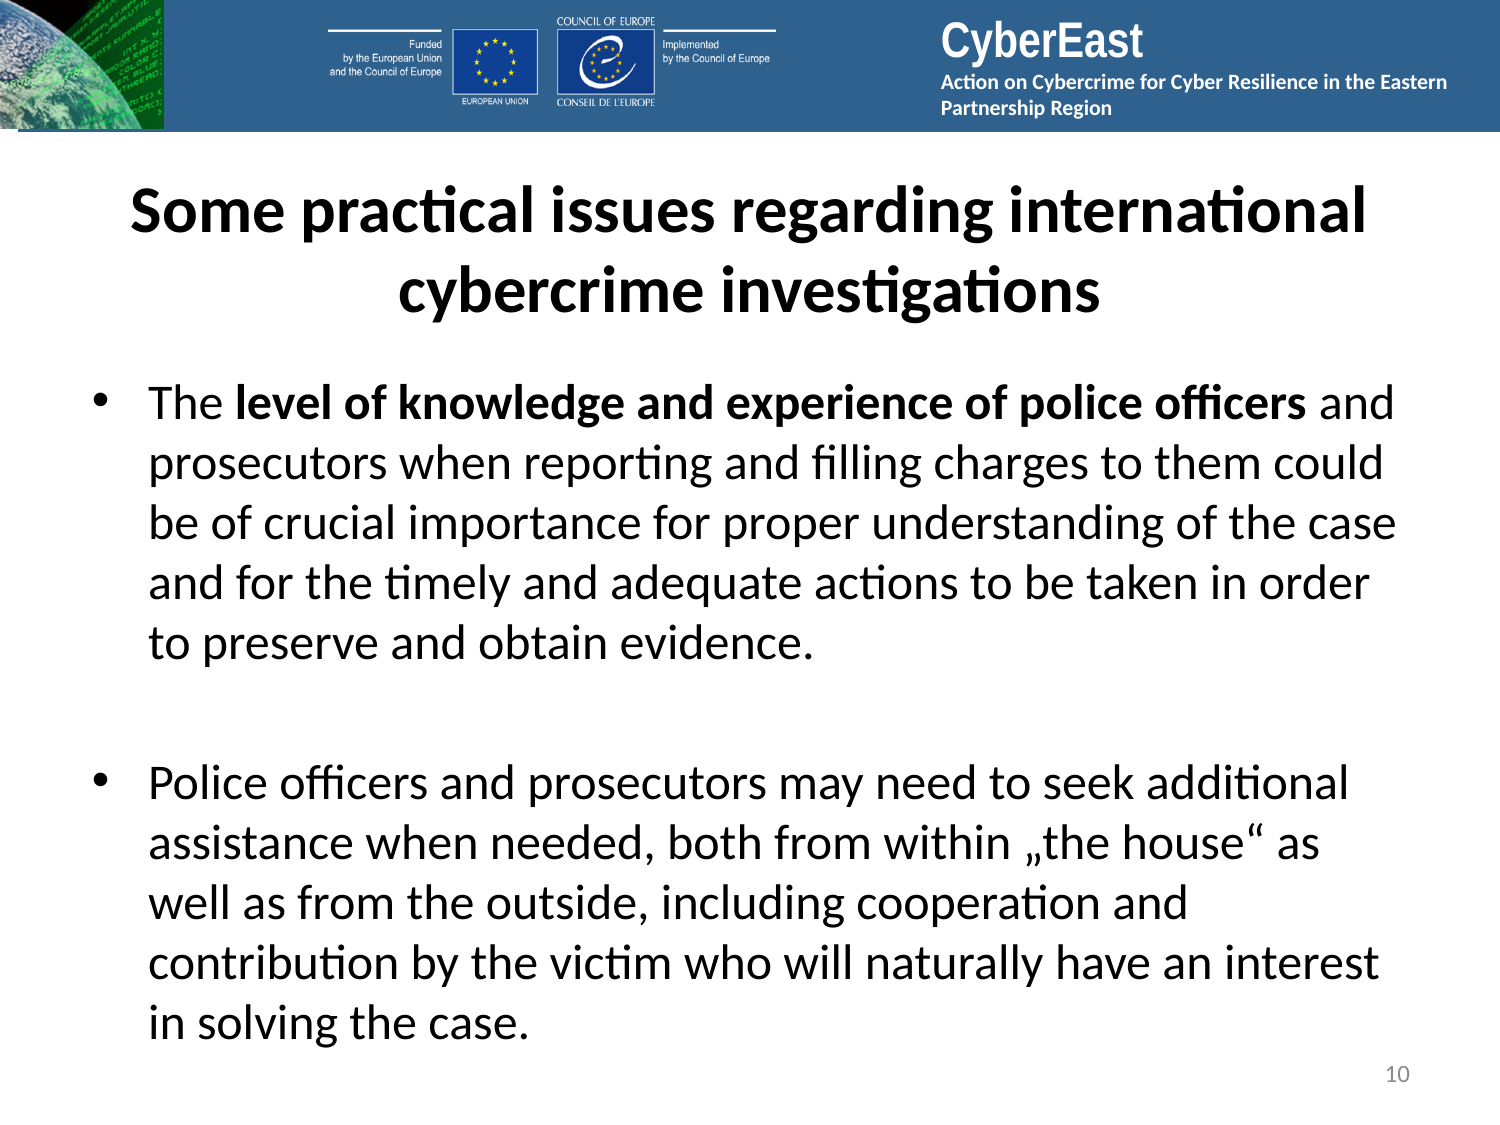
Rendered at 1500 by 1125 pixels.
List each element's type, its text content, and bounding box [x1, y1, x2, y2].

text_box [0, 0, 1500, 132]
slide_number 10 [1074, 1042, 1425, 1103]
title Some practical issues regarding international cybercrime investigations [75, 152, 1425, 340]
list The level of knowledge and experience of police officers and prosecutors when reporting and filling charges to them could be of crucial importance for proper understanding of the case and for the timely and adequate actions to be taken in order to preserve and obtain evidence. Police officers and prosecutors may need to seek additional assistance when needed, both from within „the house“ as well as from the outside, including cooperation and contribution by the victim who will naturally have an interest in solving the case. [76, 361, 1427, 1076]
